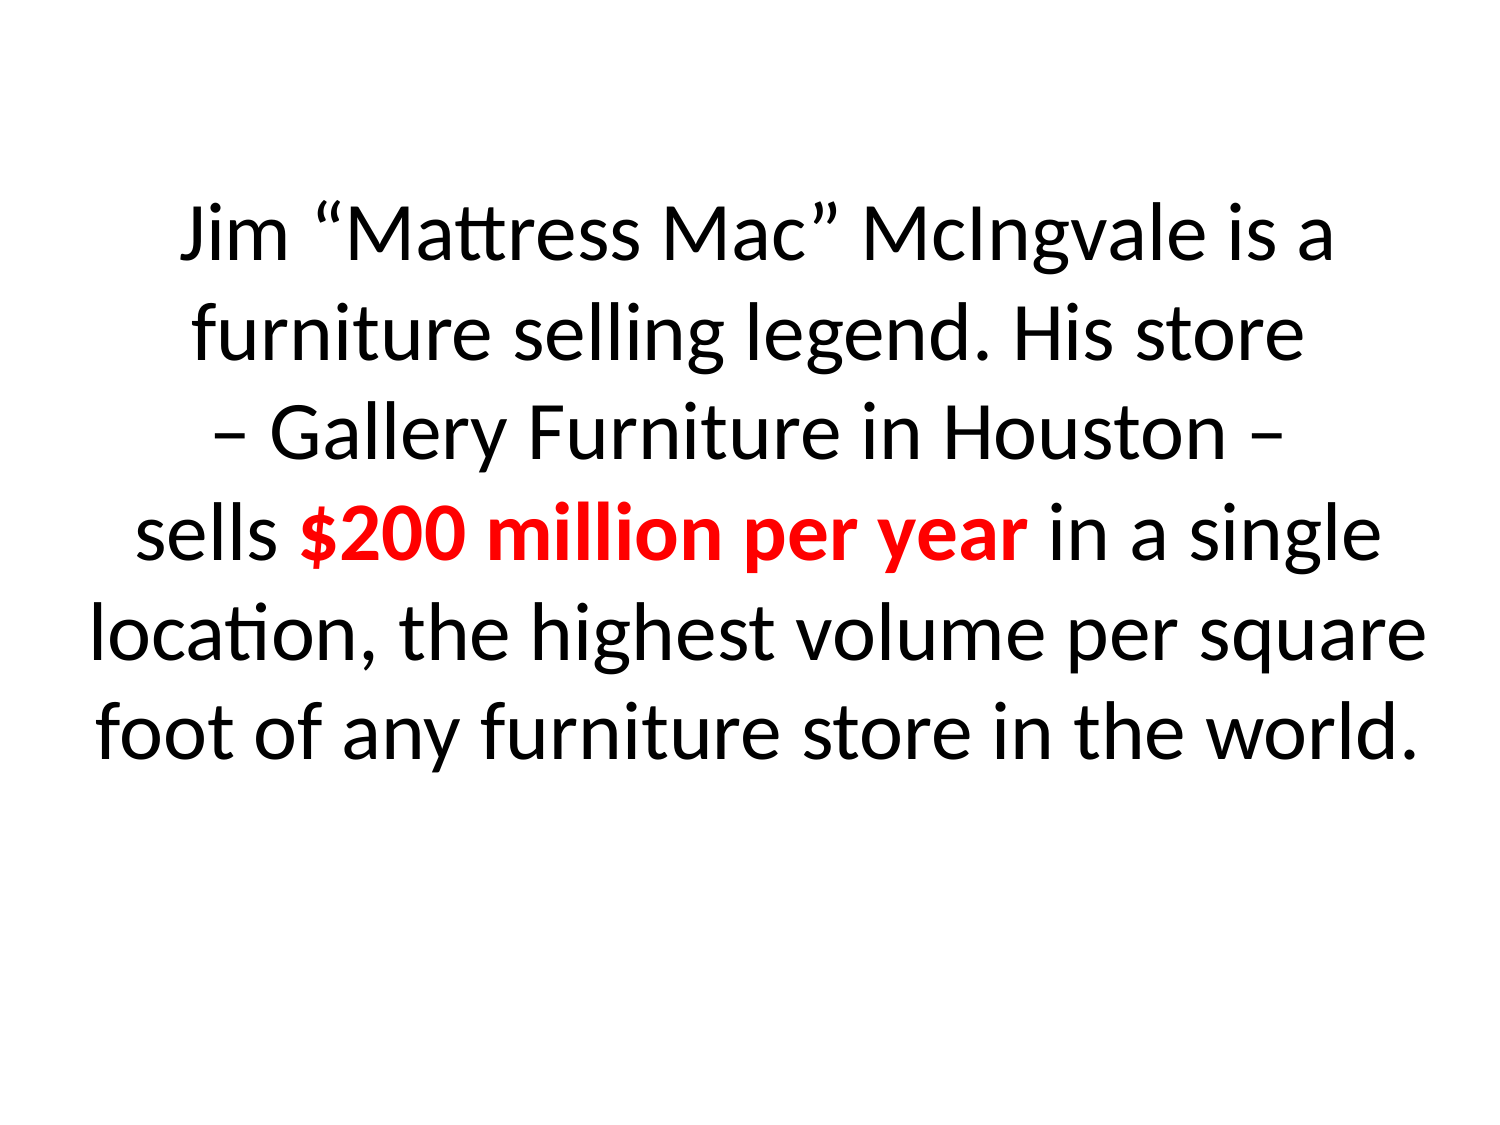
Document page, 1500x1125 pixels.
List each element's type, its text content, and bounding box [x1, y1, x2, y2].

text_box Jim “Mattress Mac” McIngvale is a furniture selling legend. His store – Gallery Furniture in Houston – sells $200 million per year in a single location, the highest volume per square foot of any furniture store in the world. And he gets a 27-time inventory turn. [56, 169, 1461, 984]
